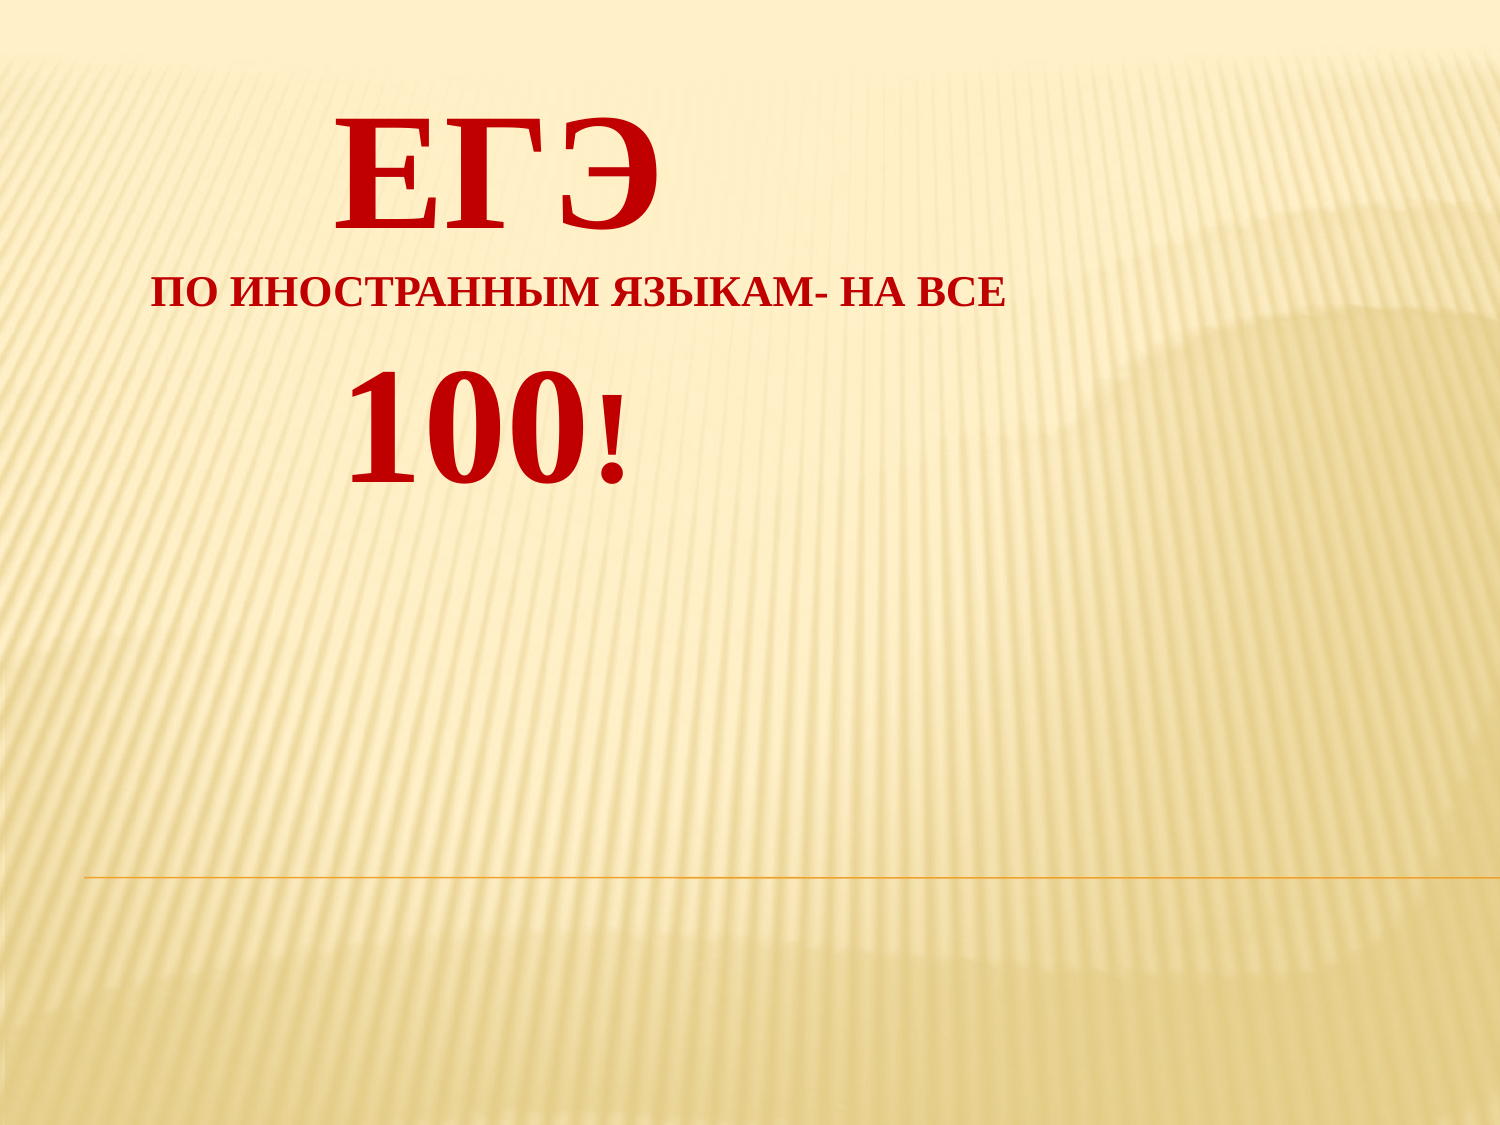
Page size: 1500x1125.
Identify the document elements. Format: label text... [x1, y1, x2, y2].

title ЕГЭ по иностранным языкам- на все 100! [135, 54, 1365, 575]
